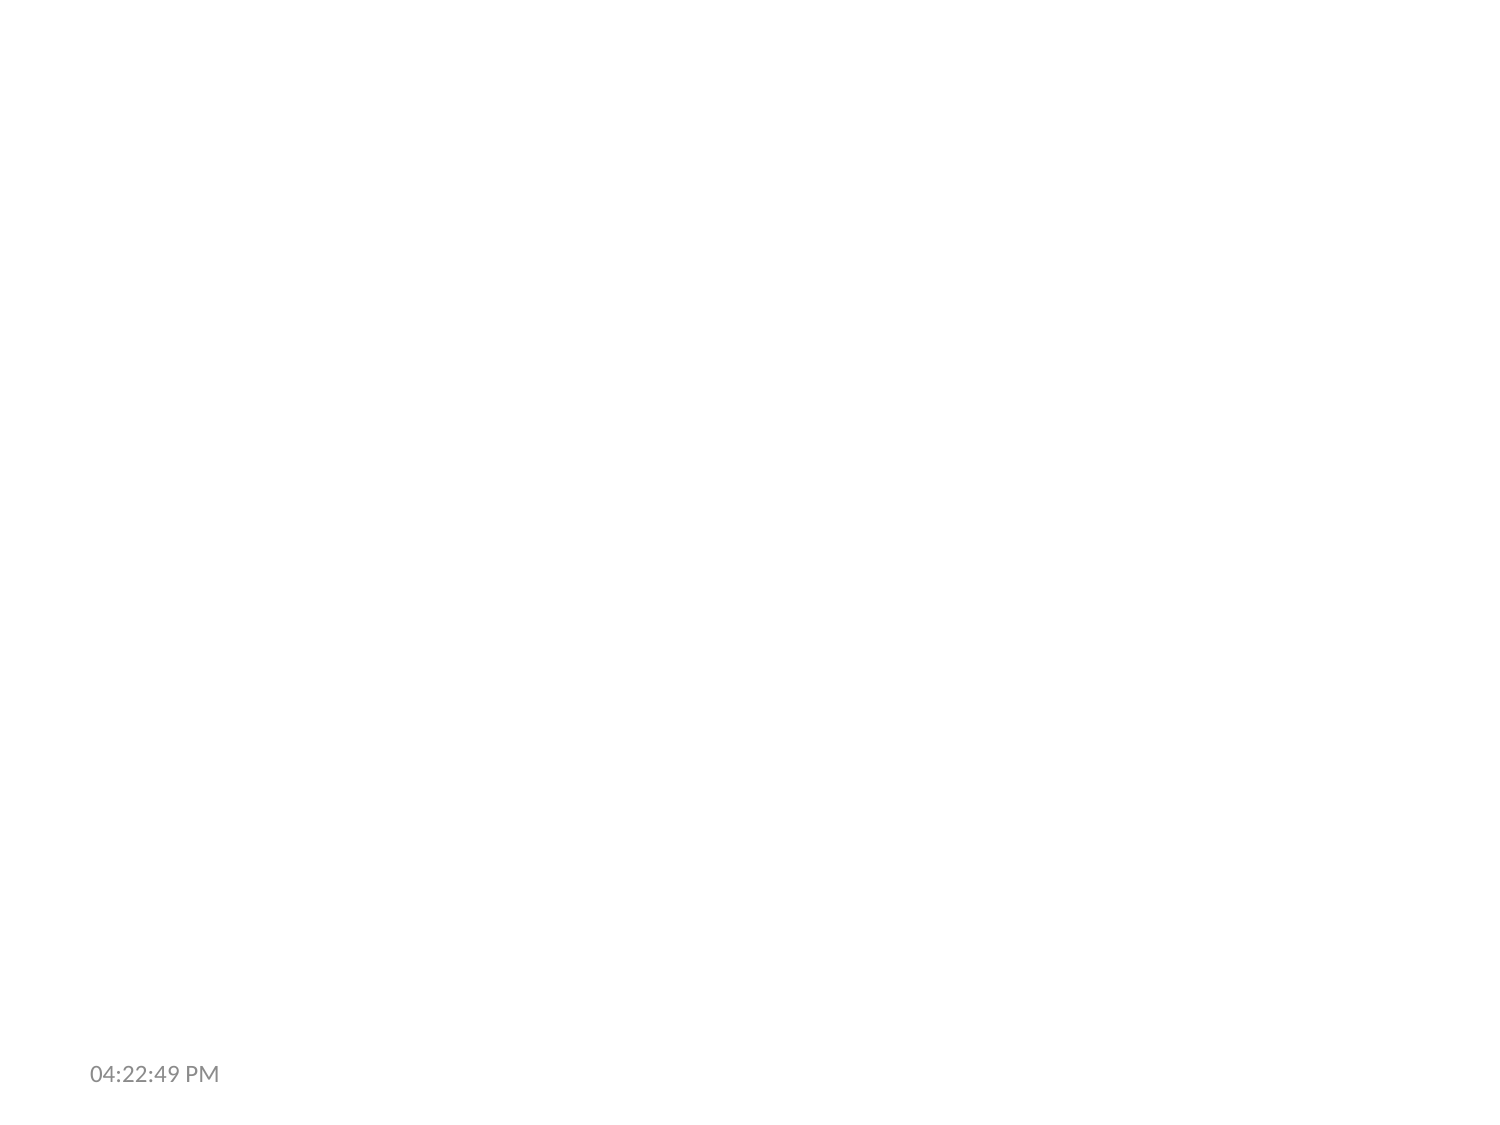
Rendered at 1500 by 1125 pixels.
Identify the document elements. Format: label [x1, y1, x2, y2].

slide_number [75, 1042, 425, 1103]
